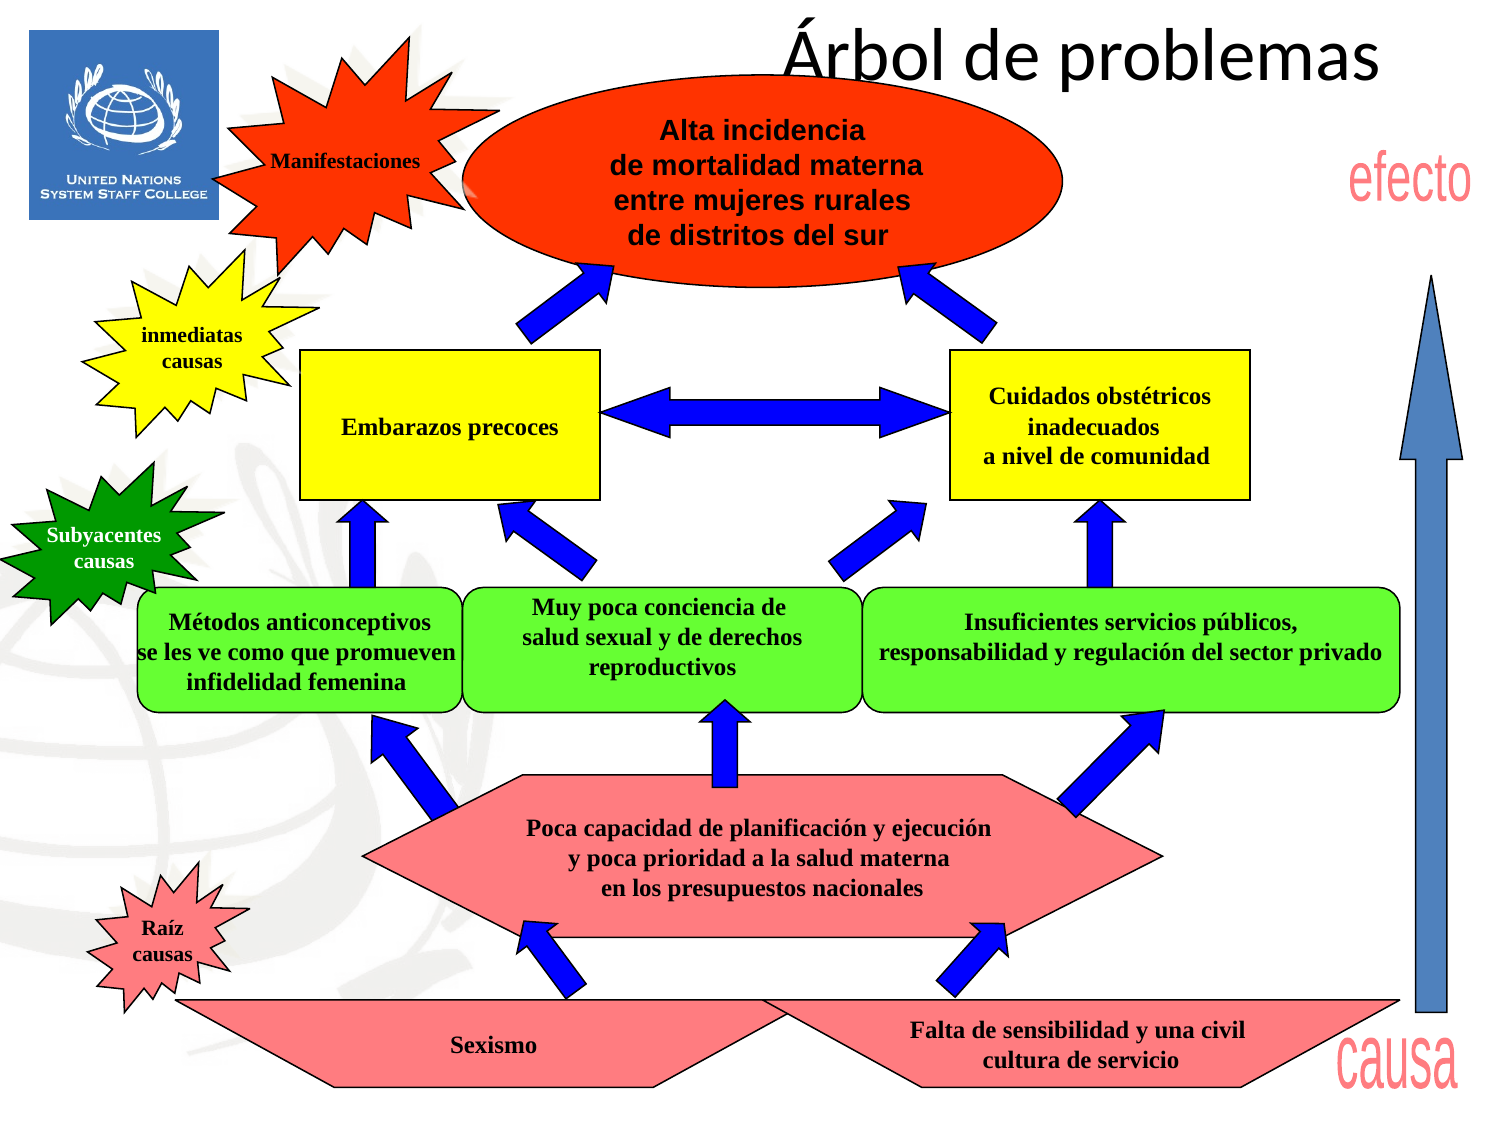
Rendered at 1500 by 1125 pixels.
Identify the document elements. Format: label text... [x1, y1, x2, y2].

text_box Insuficientes servicios públicos, responsabilidad y regulación del sector privado [862, 587, 1400, 713]
text_box [936, 923, 1009, 998]
text_box Raíz causas [87, 862, 250, 1013]
text_box Manifestaciones [212, 37, 500, 275]
text_box [828, 500, 927, 582]
text_box [699, 699, 751, 788]
text_box [337, 499, 388, 588]
picture [29, 30, 219, 220]
text_box Alta incidencia de mortalidad materna entre mujeres rurales de distritos del sur [462, 74, 1063, 288]
text_box [1057, 710, 1165, 818]
text_box [600, 387, 951, 438]
text_box Métodos anticonceptivos se les ve como que promueven infidelidad femenina [137, 587, 462, 713]
text_box Embarazos precoces [299, 349, 600, 500]
text_box [498, 500, 597, 581]
text_box [1074, 499, 1126, 588]
text_box Subyacentes causas [0, 462, 225, 625]
text_box [516, 263, 614, 344]
text_box Falta de sensibilidad y una civil cultura de servicio [762, 999, 1401, 1088]
text_box [516, 921, 587, 999]
text_box Sexismo [174, 999, 787, 1088]
title Árbol de problemas [762, 0, 1401, 113]
text_box [1399, 274, 1463, 1013]
text_box [898, 263, 997, 344]
text_box Cuidados obstétricos inadecuados a nivel de comunidad [949, 349, 1250, 500]
text_box Poca capacidad de planificación y ejecución y poca prioridad a la salud materna en los presupuestos nacionales [362, 774, 1163, 938]
text_box Muy poca conciencia de salud sexual y de derechos reproductivos [462, 587, 862, 713]
text_box inmediatas causas [82, 249, 320, 438]
text_box [371, 715, 459, 820]
